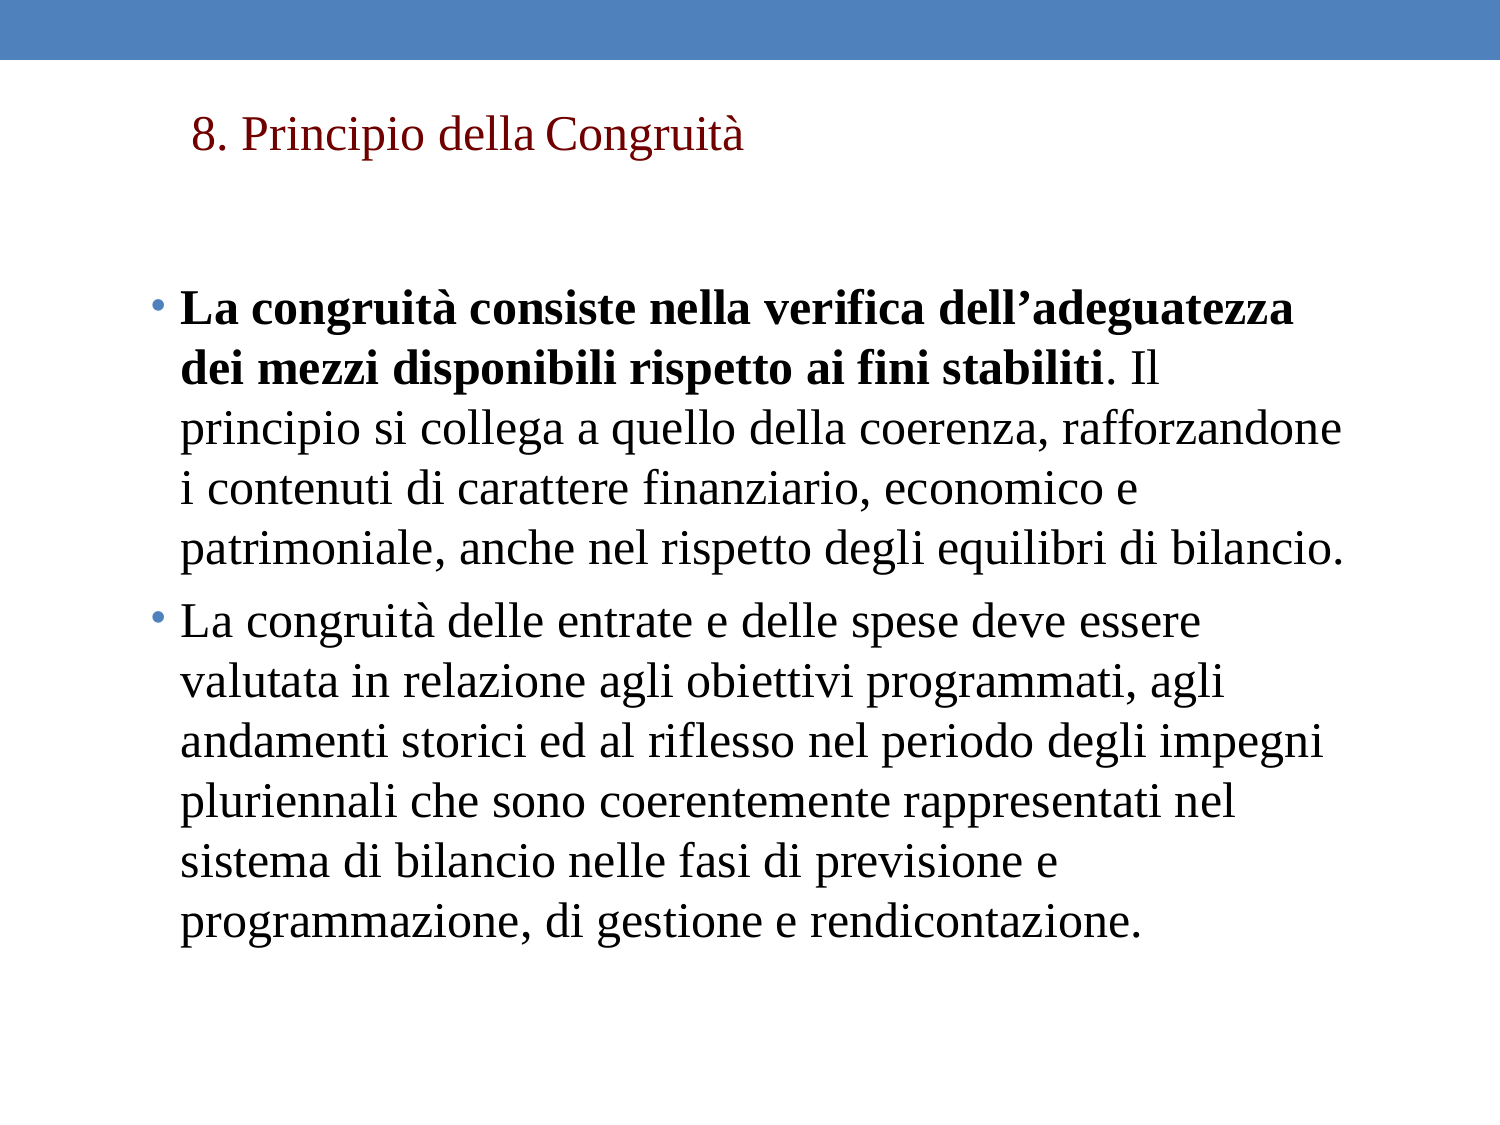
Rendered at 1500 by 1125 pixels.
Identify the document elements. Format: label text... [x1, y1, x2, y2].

text_box 8. Principio della Congruità [177, 93, 1323, 168]
list La congruità consiste nella verifica dell’adeguatezza dei mezzi disponibili rispetto ai fini stabiliti. Il principio si collega a quello della coerenza, rafforzandone i contenuti di carattere finanziario, economico e patrimoniale, anche nel rispetto degli equilibri di bilancio. La congruità delle entrate e delle spese deve essere valutata in relazione agli obiettivi programmati, agli andamenti storici ed al riflesso nel periodo degli impegni pluriennali che sono coerentemente rappresentati nel sistema di bilancio nelle fasi di previsione e programmazione, di gestione e rendicontazione. [135, 267, 1365, 811]
